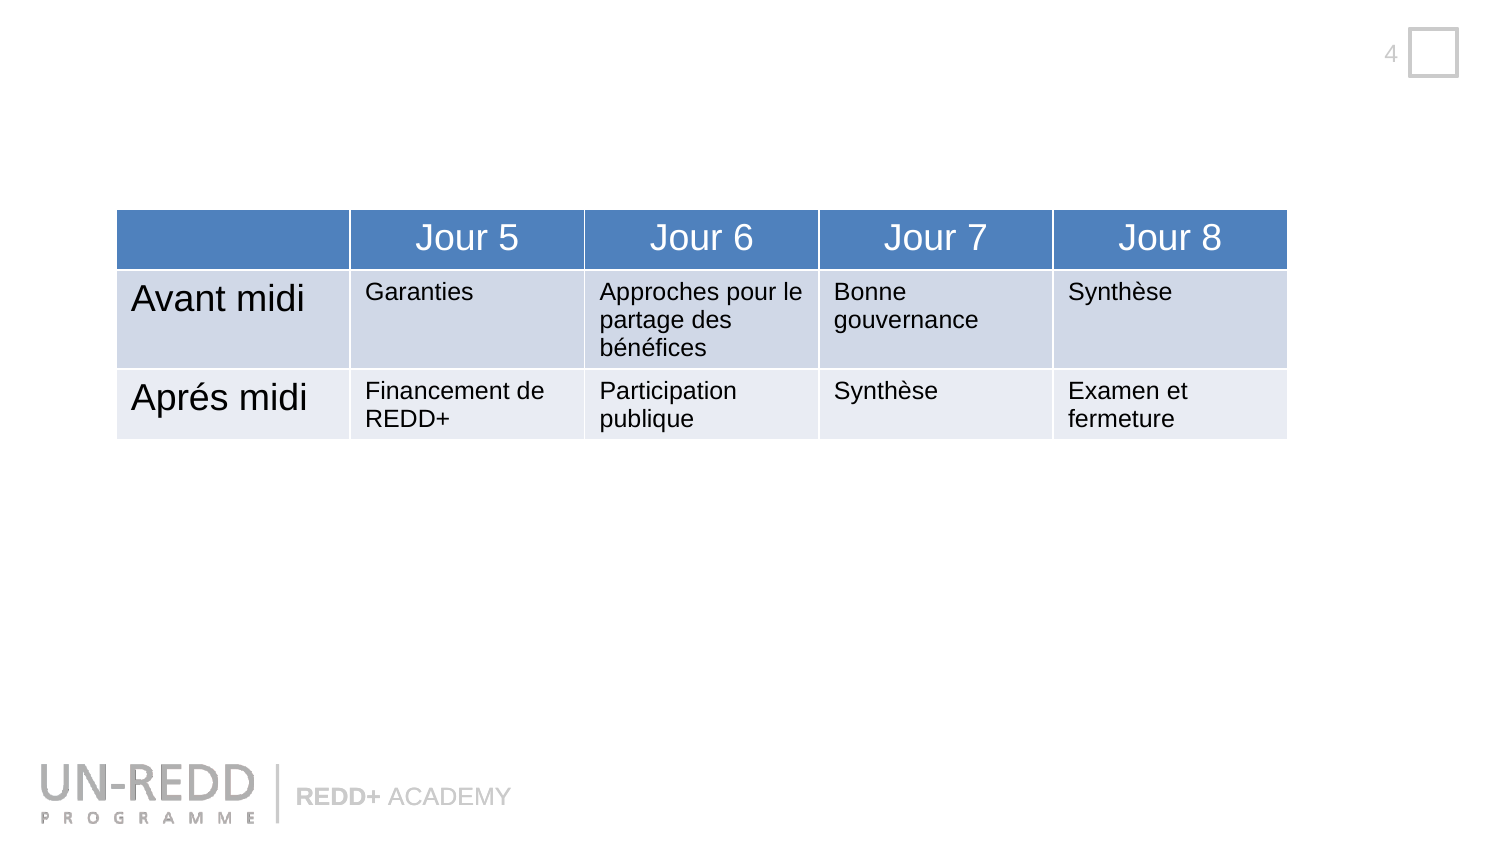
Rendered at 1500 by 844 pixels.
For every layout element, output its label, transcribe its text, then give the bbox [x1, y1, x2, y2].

table_cell Synthèse [820, 370, 1052, 439]
table_cell Garanties [351, 271, 584, 368]
table_cell Participation publique [585, 370, 818, 439]
table_cell Synthèse [1054, 271, 1287, 368]
table_cell Examen et fermeture [1054, 370, 1287, 439]
picture [41, 764, 254, 824]
table_cell Financement de REDD+ [351, 370, 584, 439]
table_cell Aprés midi [117, 370, 349, 439]
table_cell Avant midi [117, 271, 349, 368]
table_header Jour 7 [820, 210, 1052, 269]
table_cell Approches pour le partage des bénéfices [585, 271, 818, 368]
table_header Jour 6 [585, 210, 818, 269]
table_header Jour 5 [351, 210, 584, 269]
table_header Jour 8 [1054, 210, 1287, 269]
table_cell Bonne gouvernance [820, 271, 1052, 368]
table_header [117, 210, 349, 269]
